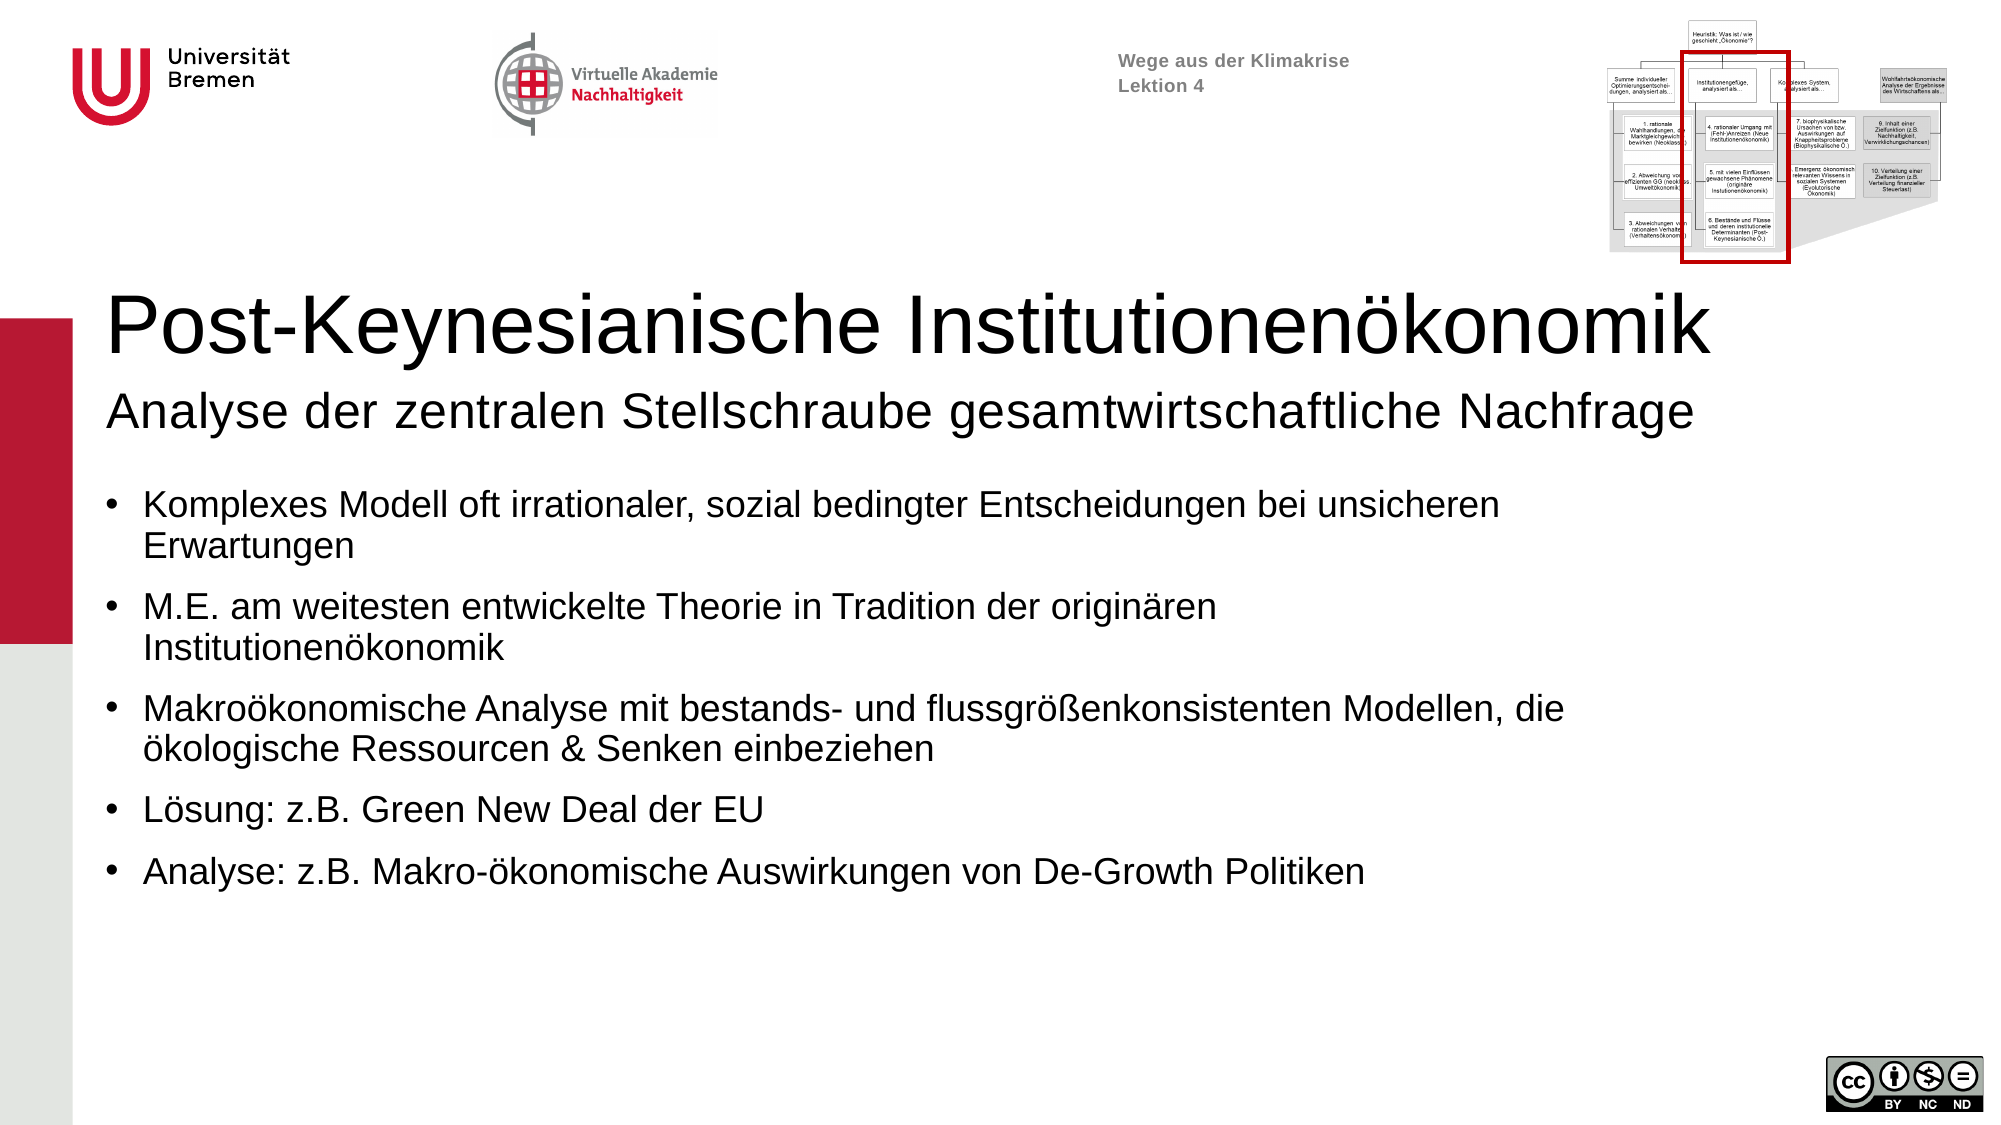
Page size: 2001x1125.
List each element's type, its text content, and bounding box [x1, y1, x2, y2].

title Post-Keynesianische Institutionenökonomik [90, 278, 1841, 375]
list Analyse der zentralen Stellschraube gesamtwirtschaftliche Nachfrage [91, 371, 1757, 453]
picture [1605, 9, 1987, 258]
picture [1826, 1056, 1984, 1112]
list Komplexes Modell oft irrationaler, sozial bedingter Entscheidungen bei unsicheren Erwartungen M.E. am weitesten entwickelte Theorie in Tradition der originären Institutionenökonomik Makroökonomische Analyse mit bestands- und flussgrößenkonsistenten Modellen, die ökologische Ressourcen & Senken einbeziehen Lösung: z.B. Green New Deal der EU Analyse: z.B. Makro-ökonomische Auswirkungen von De-Growth Politiken [90, 477, 1591, 1013]
picture [492, 30, 718, 138]
text_box [1681, 258, 1789, 263]
